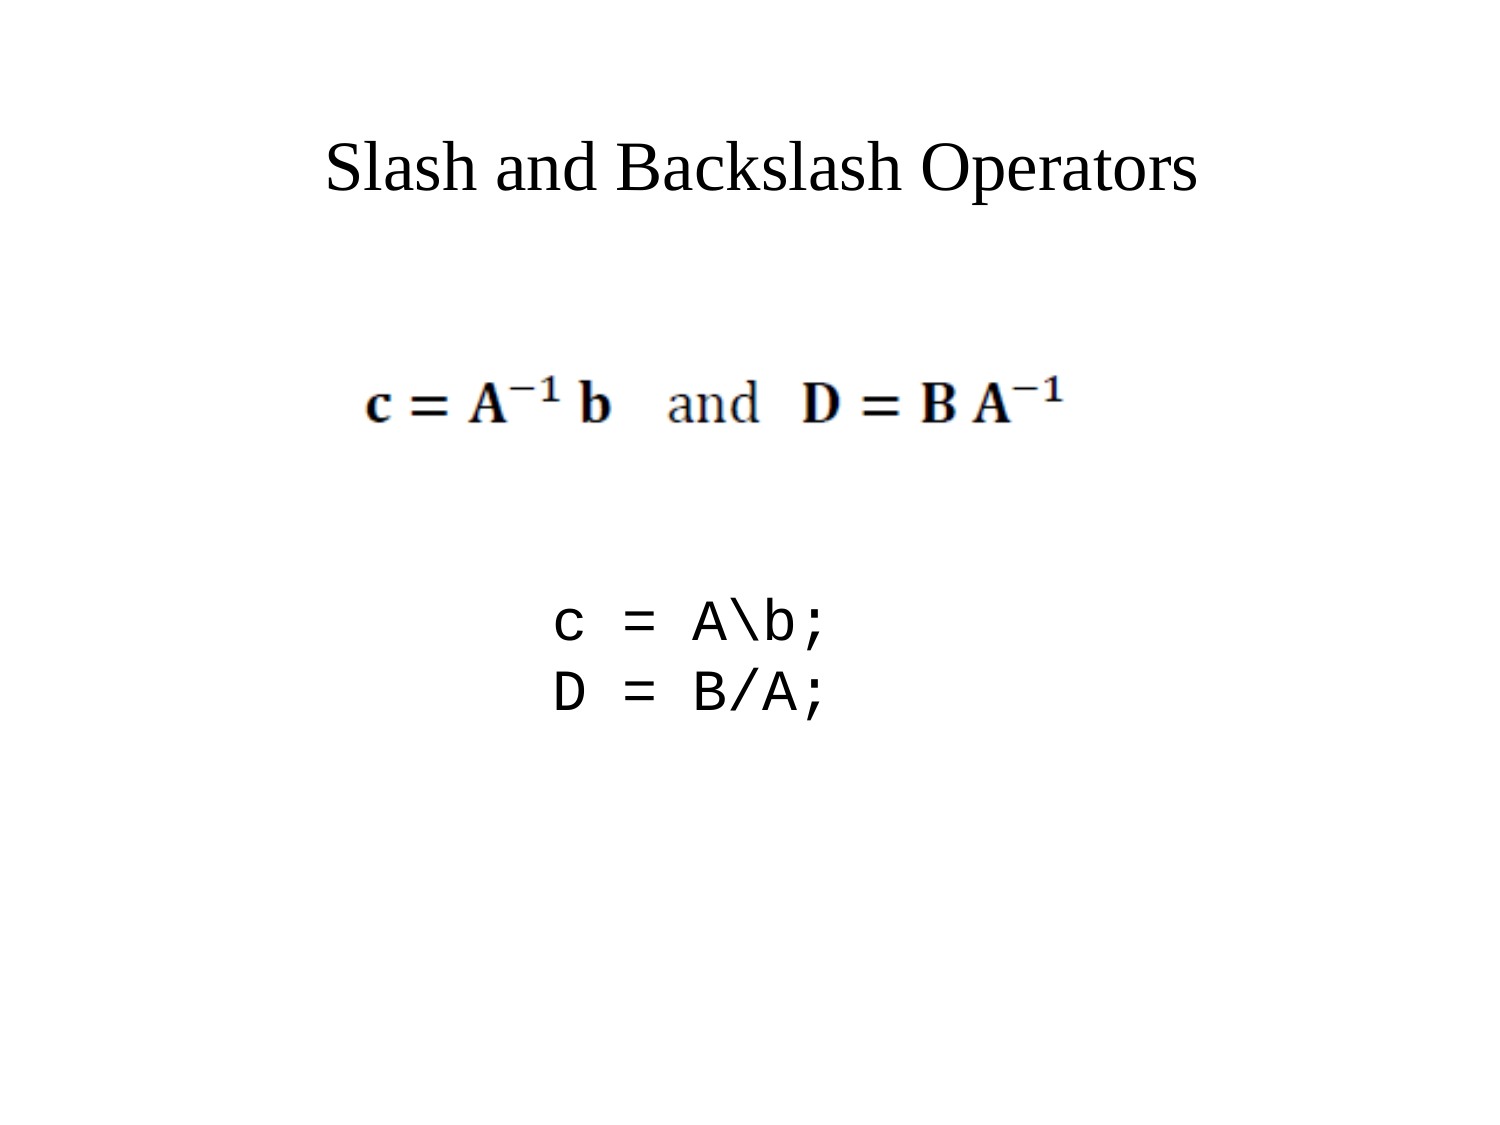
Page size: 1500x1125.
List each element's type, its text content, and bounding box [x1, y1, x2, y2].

text_box c = A\b; D = B/A; [537, 574, 963, 730]
picture [337, 324, 1126, 551]
title Slash and Backslash Operators [87, 112, 1438, 213]
